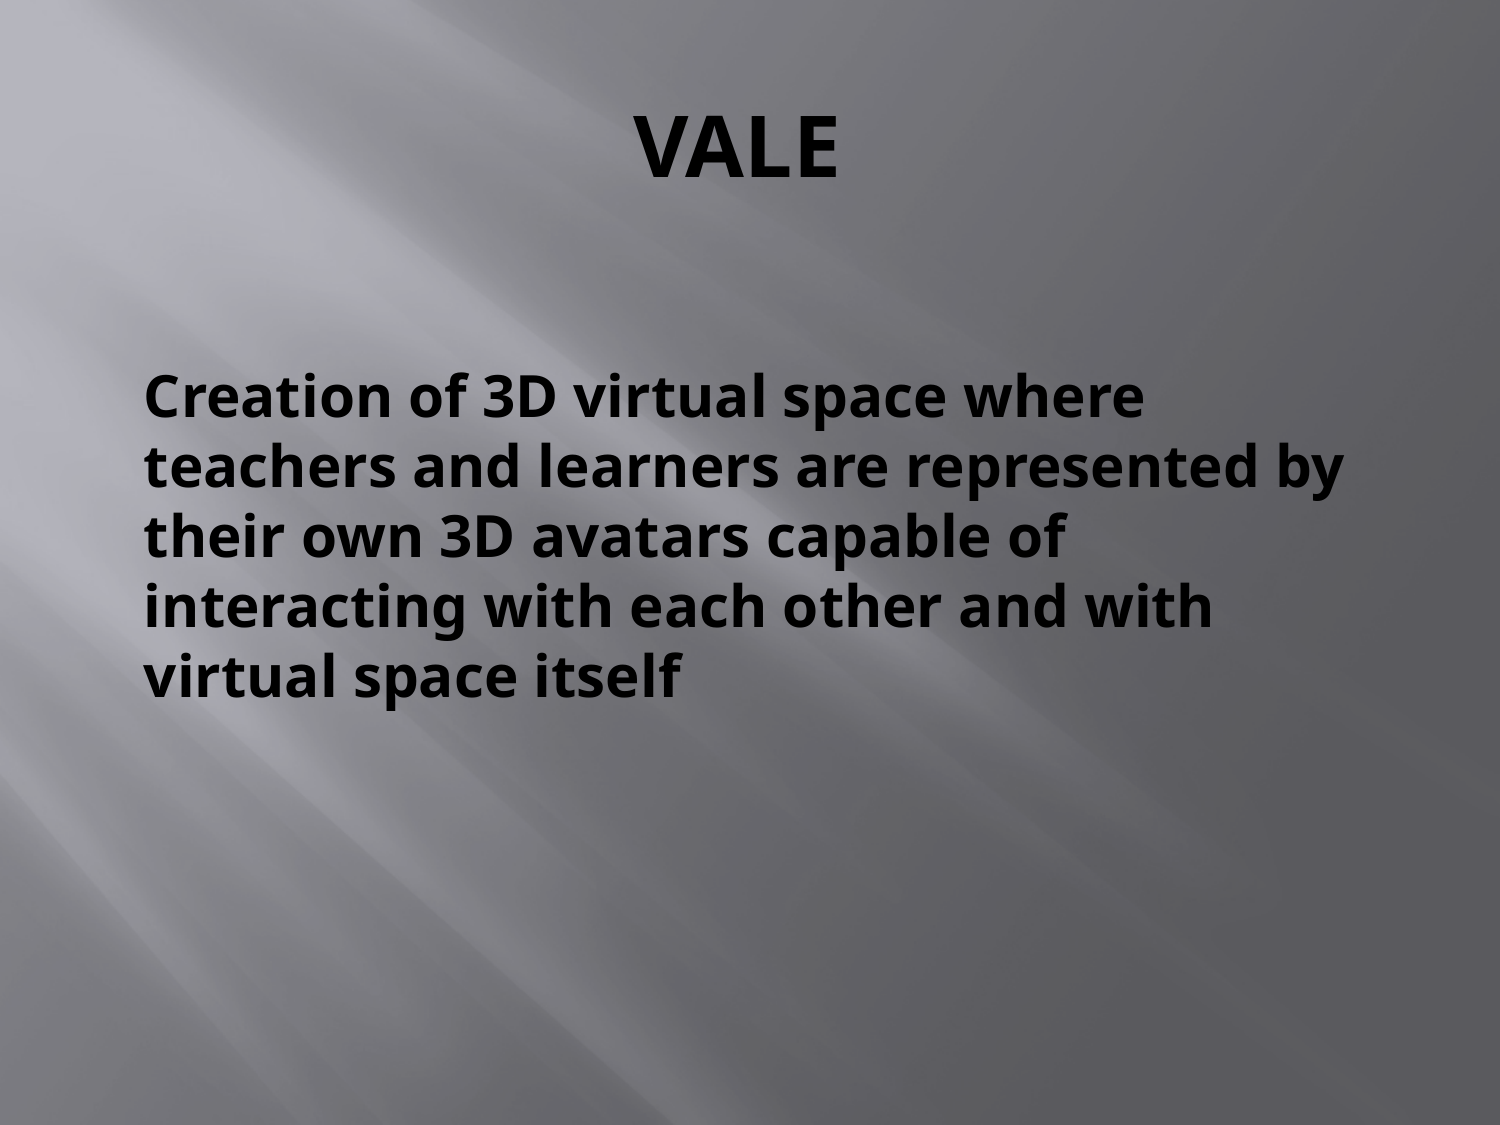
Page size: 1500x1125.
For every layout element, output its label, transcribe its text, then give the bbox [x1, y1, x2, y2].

title VALE [62, 50, 1413, 238]
text_box Creation of 3D virtual space where teachers and learners are represented by their own 3D avatars capable of interacting with each other and with virtual space itself [128, 351, 1404, 1043]
